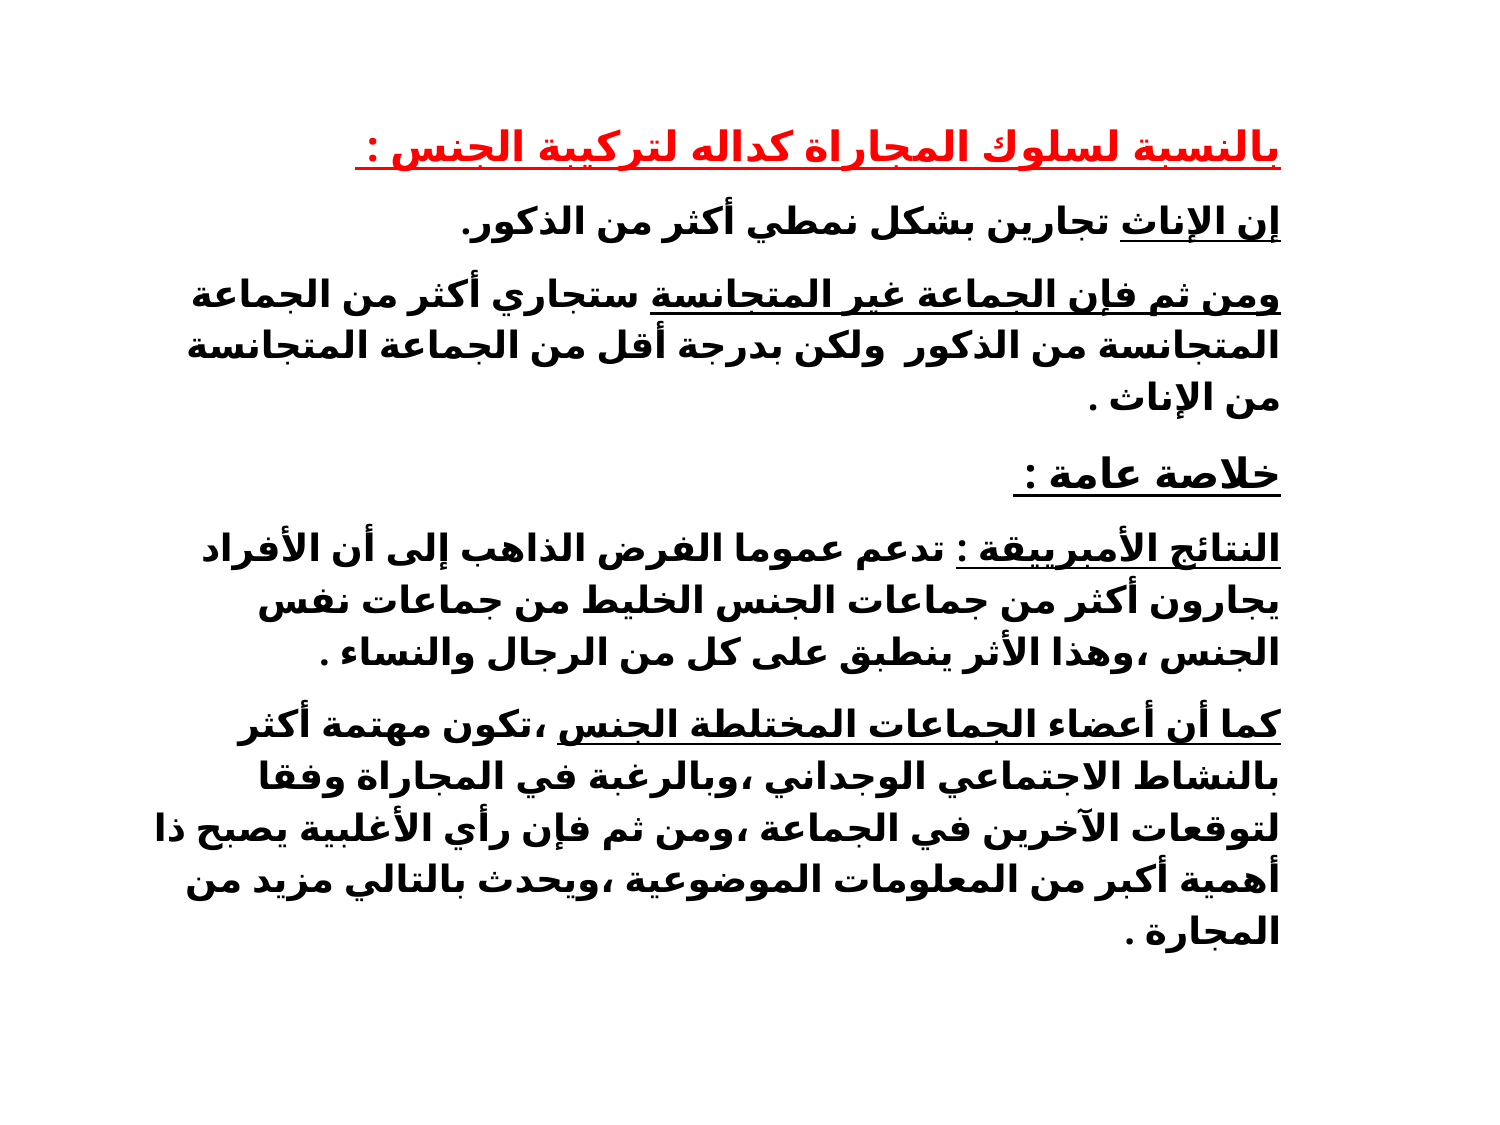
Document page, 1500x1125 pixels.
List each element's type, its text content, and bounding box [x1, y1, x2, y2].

text_box بالنسبة لسلوك المجاراة كداله لتركيبة الجنس : إن الإناث تجارين بشكل نمطي أكثر من الذكور. ومن ثم فإن الجماعة غير المتجانسة ستجاري أكثر من الجماعة المتجانسة من الذكور ولكن بدرجة أقل من الجماعة المتجانسة من الإناث . خلاصة عامة : النتائج الأمبرييقة : تدعم عموما الفرض الذاهب إلى أن الأفراد يجارون أكثر من جماعات الجنس الخليط من جماعات نفس الجنس ،وهذا الأثر ينطبق على كل من الرجال والنساء . كما أن أعضاء الجماعات المختلطة الجنس ،تكون مهتمة أكثر بالنشاط الاجتماعي الوجداني ،وبالرغبة في المجاراة وفقا لتوقعات الآخرين في الجماعة ،ومن ثم فإن رأي الأغلبية يصبح ذا أهمية أكبر من المعلومات الموضوعية ،ويحدث بالتالي مزيد من المجارة . [135, 104, 1353, 960]
